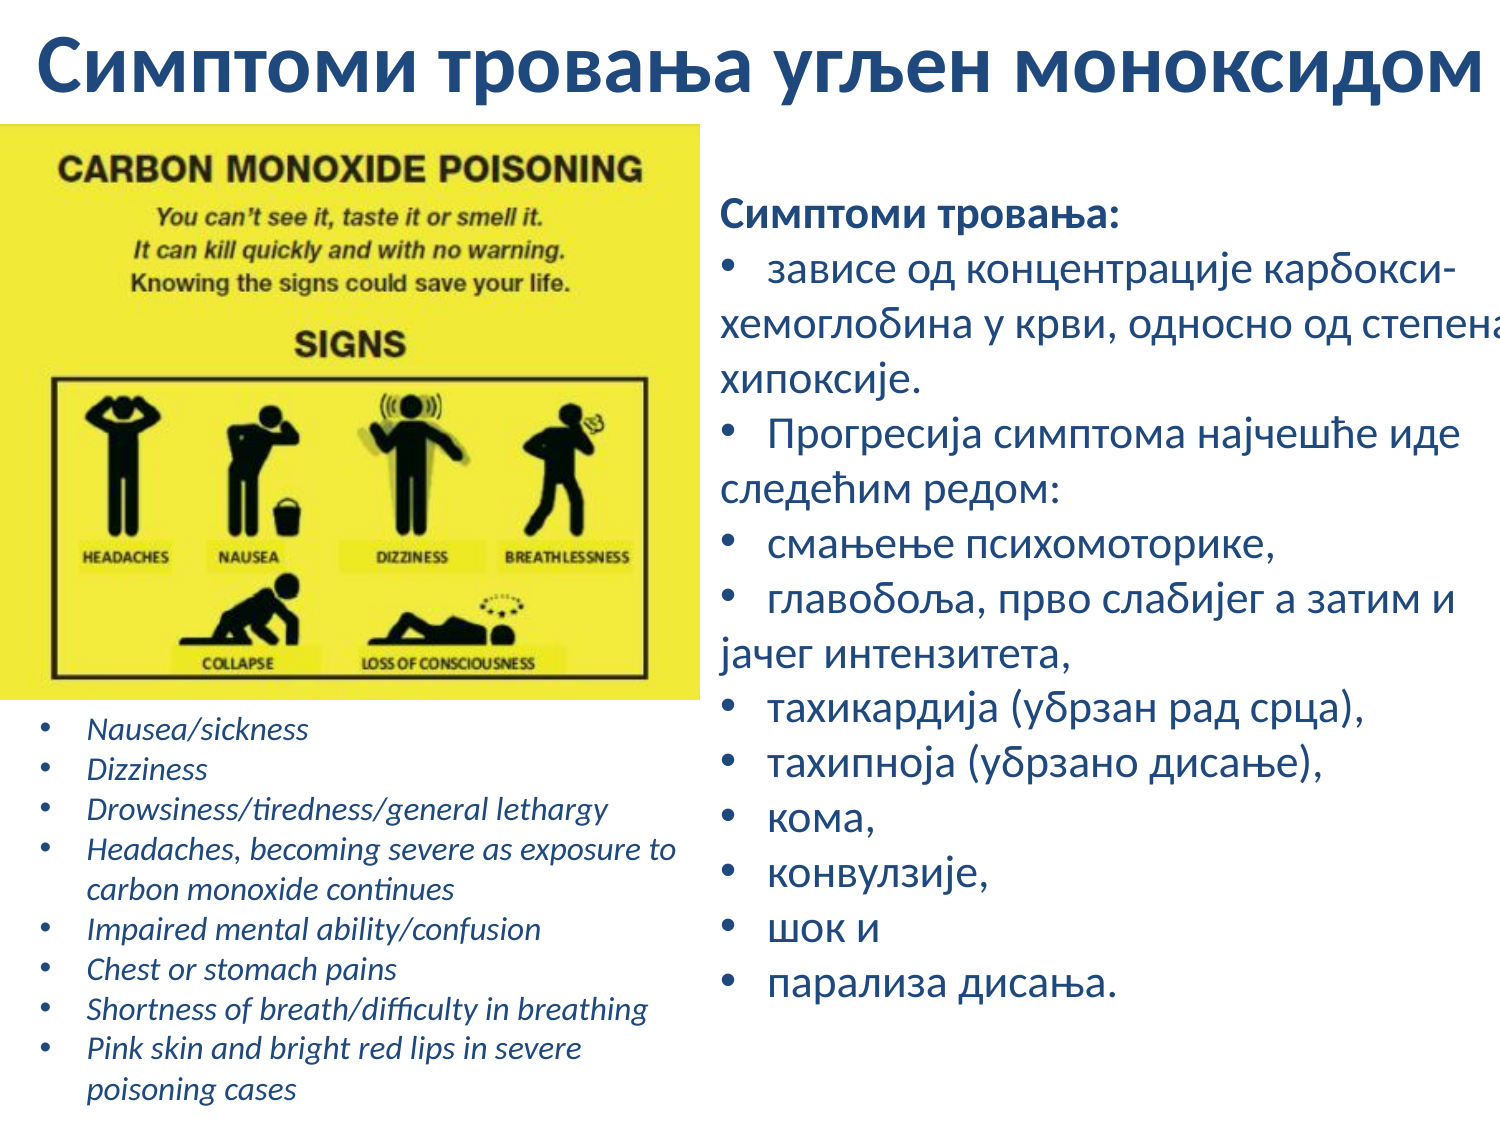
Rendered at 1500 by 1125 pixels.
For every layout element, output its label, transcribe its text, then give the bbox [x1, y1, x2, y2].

text_box Симптоми тровања: зависе од концентрације карбокси- хемоглобина у крви, односно од степена хипоксије. Прогресија симптома најчешће иде следећим редом: смањење психомоторике, главобоља, прво слабијег а затим и јачег интензитета, тахикардија (убрзан рад срца), тахипноја (убрзано дисање), кома, конвулзије, шок и парализа дисања. [705, 174, 1500, 1015]
text_box Nausea/sickness Dizziness Drowsiness/tiredness/general lethargy Headaches, becoming severe as exposure to carbon monoxide continues Impaired mental ability/confusion Chest or stomach pains Shortness of breath/difficulty in breathing Pink skin and bright red lips in severe poisoning cases [24, 708, 700, 1114]
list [0, 124, 701, 701]
title Симптоми тровања угљен моноксидом [0, 0, 1500, 118]
